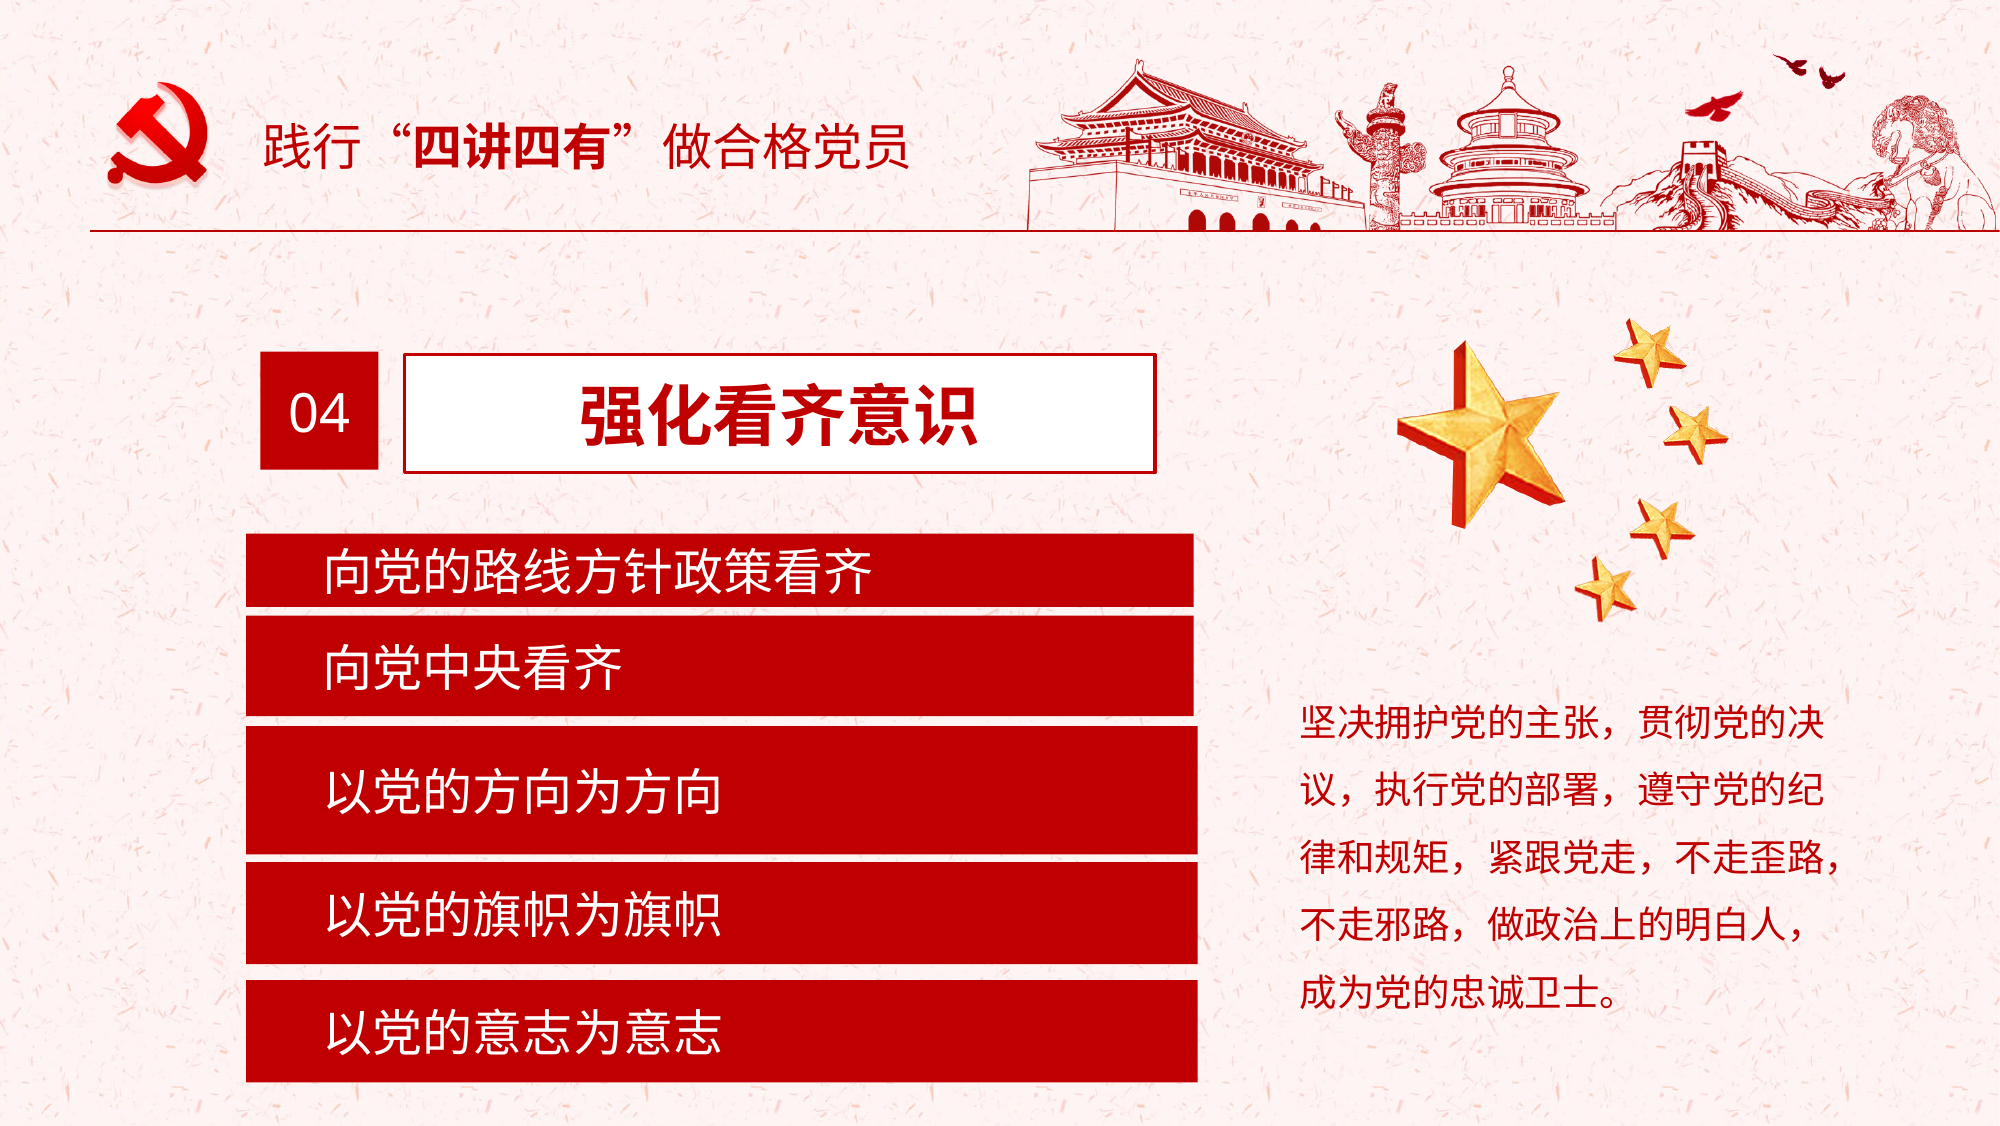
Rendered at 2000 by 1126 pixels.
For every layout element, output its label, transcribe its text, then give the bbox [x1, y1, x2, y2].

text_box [260, 351, 379, 470]
text_box 向党的路线方针政策看齐 [244, 531, 1196, 609]
text_box 以党的意志为意志 [244, 978, 1200, 1084]
picture [0, 0, 2000, 1126]
text_box 向党中央看齐 [244, 614, 1196, 718]
list 践行“四讲四有”做合格党员 [247, 78, 1035, 173]
text_box 以党的方向为方向 [244, 724, 1200, 856]
text_box 坚决拥护党的主张，贯彻党的决议，执行党的部署，遵守党的纪律和规矩，紧跟党走，不走歪路，不走邪路，做政治上的明白人，成为党的忠诚卫士。 [1284, 720, 1851, 971]
text_box 强化看齐意识 [402, 353, 1157, 475]
text_box 以党的旗帜为旗帜 [244, 860, 1200, 966]
